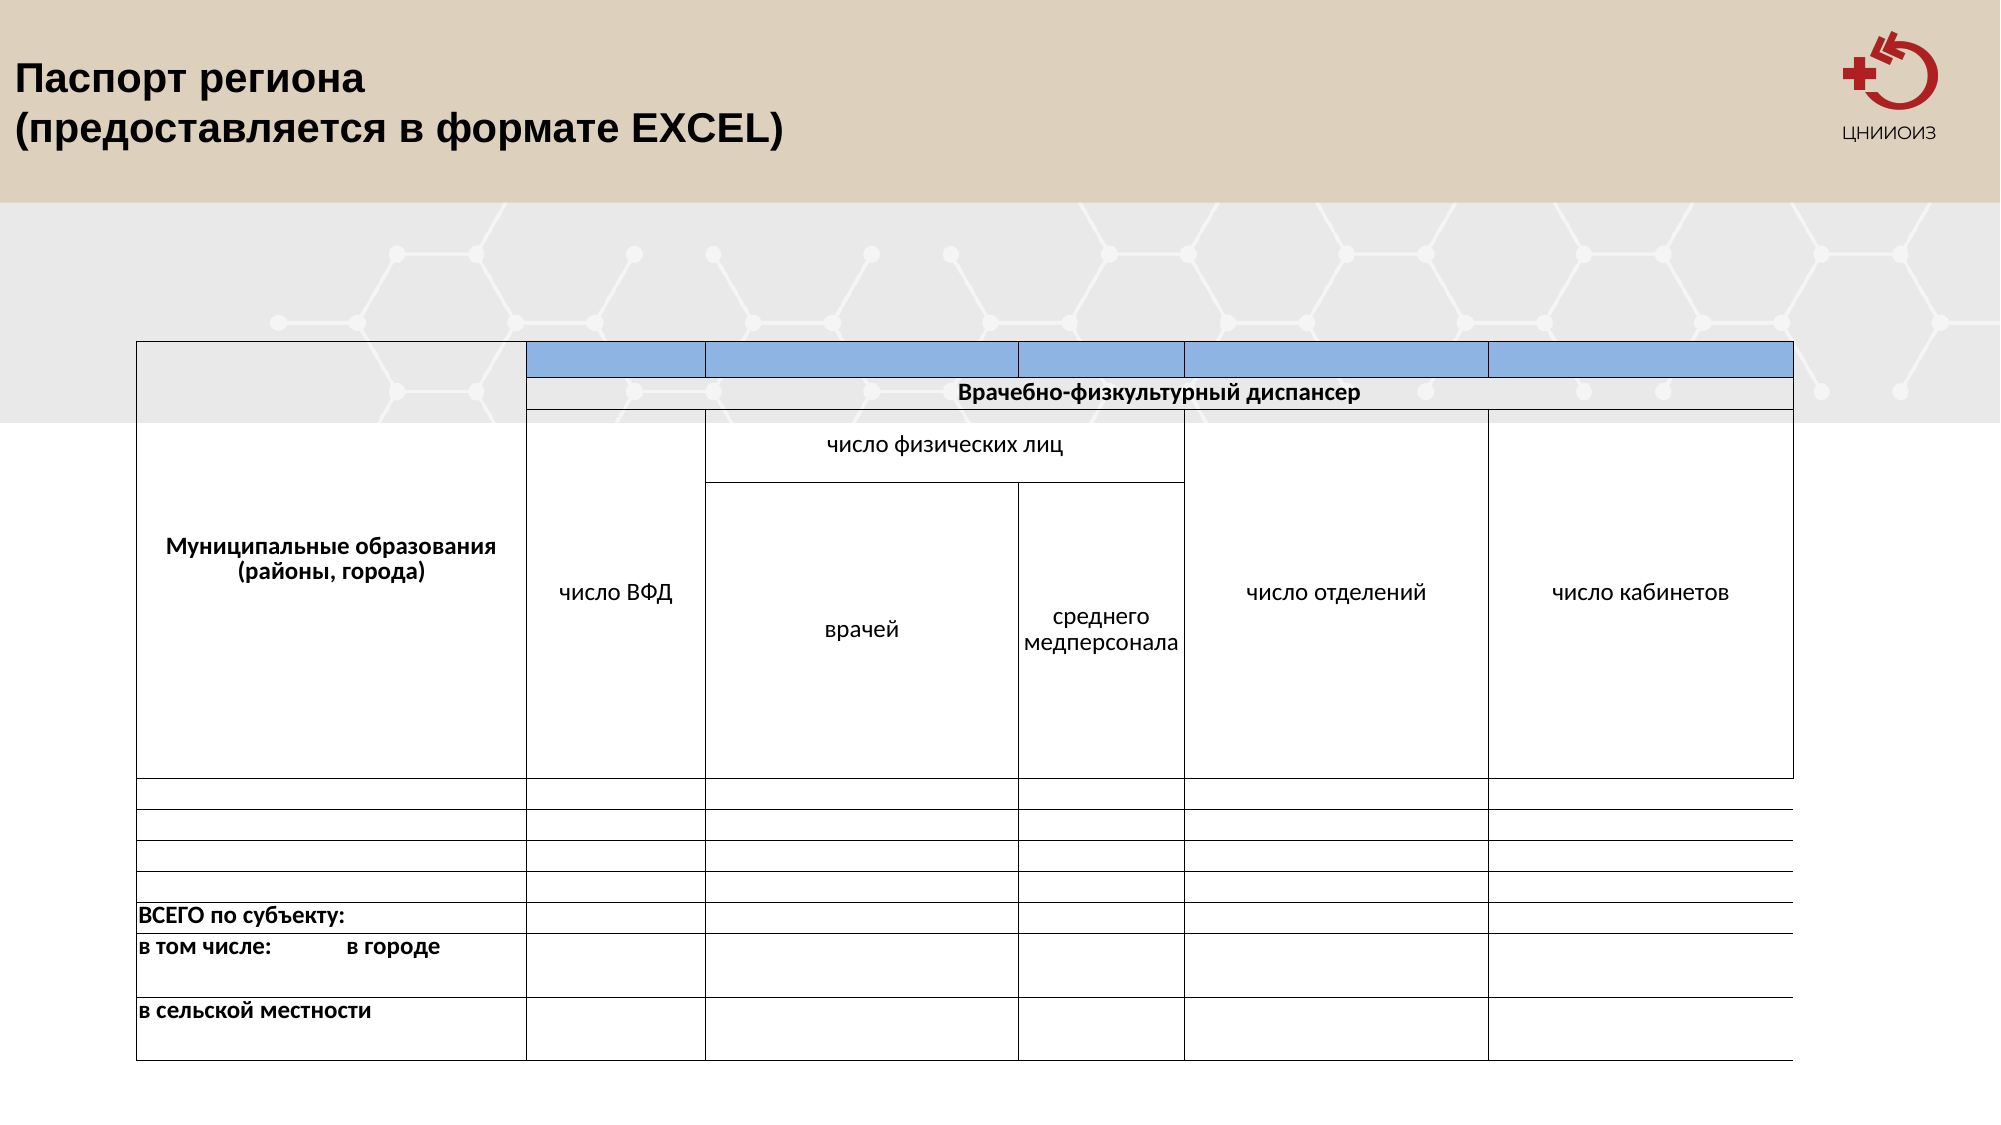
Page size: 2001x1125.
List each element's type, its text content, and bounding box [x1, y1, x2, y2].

table_cell [1019, 934, 1184, 997]
table_cell [1185, 903, 1488, 933]
table_cell [1489, 998, 1793, 1060]
table_cell в сельской местности [137, 998, 526, 1060]
table_cell [527, 779, 705, 809]
table_cell [706, 810, 1018, 840]
table_cell [1489, 810, 1793, 840]
table_cell ВСЕГО по субъекту: [137, 903, 526, 933]
table_cell [1489, 934, 1793, 997]
table_cell [1489, 903, 1793, 933]
table_cell [706, 998, 1018, 1060]
table_cell [1019, 810, 1184, 840]
table_cell [1019, 998, 1184, 1060]
table_cell врачей [706, 483, 1018, 778]
table_cell [527, 934, 705, 997]
table_cell [1019, 779, 1184, 809]
table_cell [1019, 872, 1184, 902]
table_cell [1489, 779, 1793, 809]
table_cell [1185, 779, 1488, 809]
table_cell [706, 903, 1018, 933]
table_cell [527, 841, 705, 871]
table_cell [1185, 872, 1488, 902]
table_cell [527, 810, 705, 840]
table_cell [706, 934, 1018, 997]
table_cell [706, 841, 1018, 871]
table_cell [1185, 998, 1488, 1060]
table_cell [1019, 841, 1184, 871]
table_cell [527, 872, 705, 902]
table_cell [1489, 872, 1793, 902]
table_cell [137, 810, 526, 840]
table_cell число кабинетов [1489, 423, 1793, 778]
table_cell [527, 903, 705, 933]
table_cell [1185, 934, 1488, 997]
table_cell [1185, 841, 1488, 871]
table_cell среднего медперсонала [1019, 483, 1184, 778]
text_box Паспорт региона (предоставляется в формате EXCEL) [0, 0, 2000, 95]
table_cell [527, 998, 705, 1060]
table_cell [137, 872, 526, 902]
table_cell [137, 779, 526, 809]
picture [0, 31, 2000, 423]
table_cell [1185, 810, 1488, 840]
table_cell [137, 841, 526, 871]
table_cell [1489, 841, 1793, 871]
table_cell [706, 872, 1018, 902]
table_cell число физических лиц [706, 423, 1184, 482]
table_cell [706, 779, 1018, 809]
table_cell [1019, 903, 1184, 933]
table_cell в том числе: в городе [137, 934, 526, 997]
table_cell число ВФД [527, 423, 705, 778]
table_cell число отделений [1185, 423, 1488, 778]
table_cell Муниципальные образования (районы, города) [137, 423, 526, 778]
